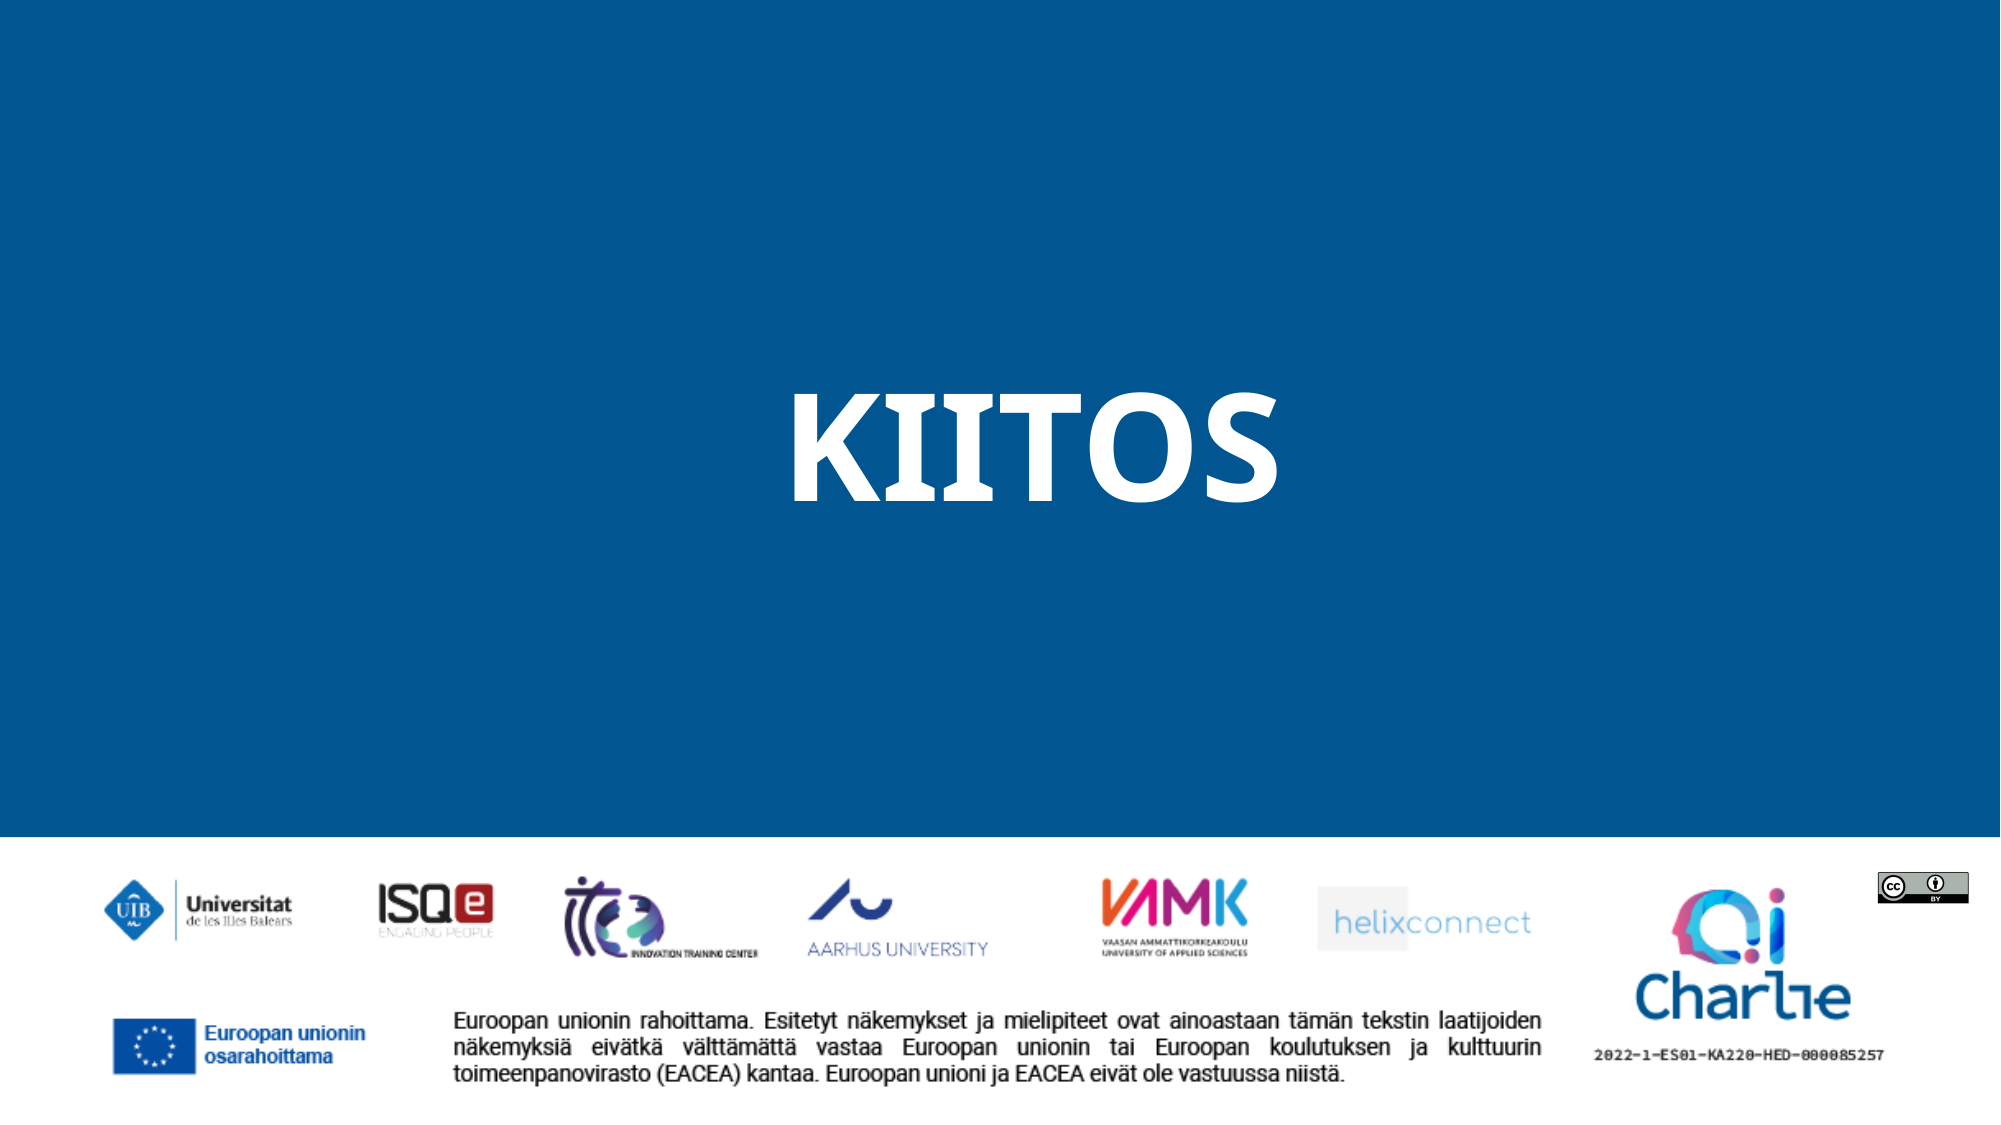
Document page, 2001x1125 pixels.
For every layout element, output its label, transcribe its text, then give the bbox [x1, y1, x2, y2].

text_box [0, 0, 2000, 838]
picture [90, 854, 1983, 1110]
text_box KIITOS [460, 344, 1606, 540]
